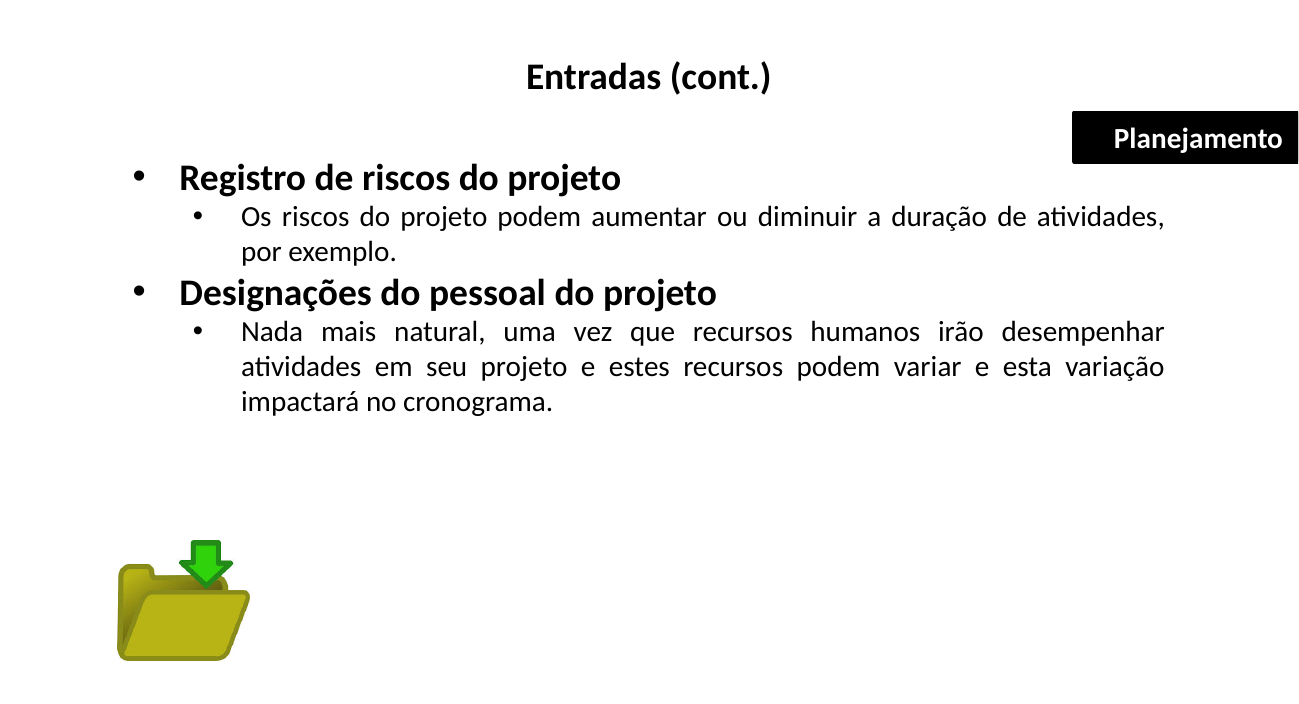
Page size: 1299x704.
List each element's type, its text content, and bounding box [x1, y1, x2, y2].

picture [117, 540, 250, 661]
text_box Entradas (cont.) [0, 44, 1299, 106]
text_box Registro de riscos do projeto Os riscos do projeto podem aumentar ou diminuir a duração de atividades, por exemplo. Designações do pessoal do projeto Nada mais natural, uma vez que recursos humanos irão desempenhar atividades em seu projeto e estes recursos podem variar e esta variação impactará no cronograma. [117, 145, 1181, 428]
text_box Planejamento [1074, 112, 1299, 162]
